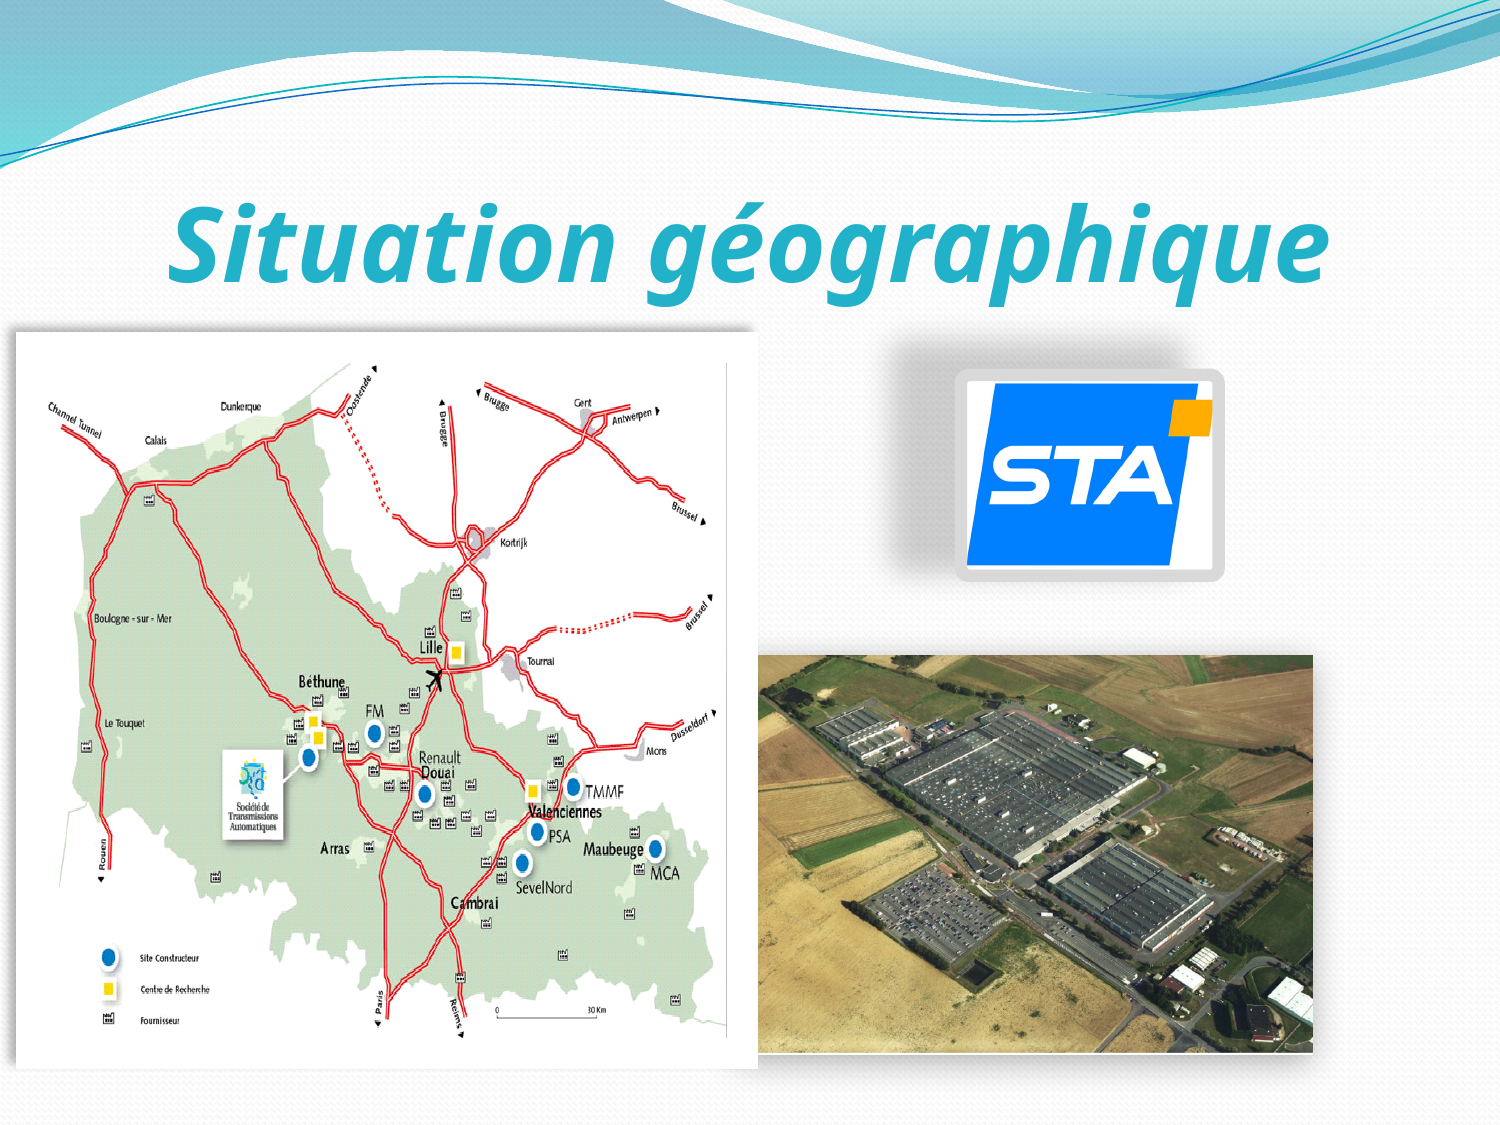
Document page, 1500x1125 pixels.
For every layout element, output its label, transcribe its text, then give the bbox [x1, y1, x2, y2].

title Situation géographique [75, 115, 1425, 303]
picture [737, 655, 1313, 1055]
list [46, 363, 727, 1038]
picture [960, 374, 1219, 577]
